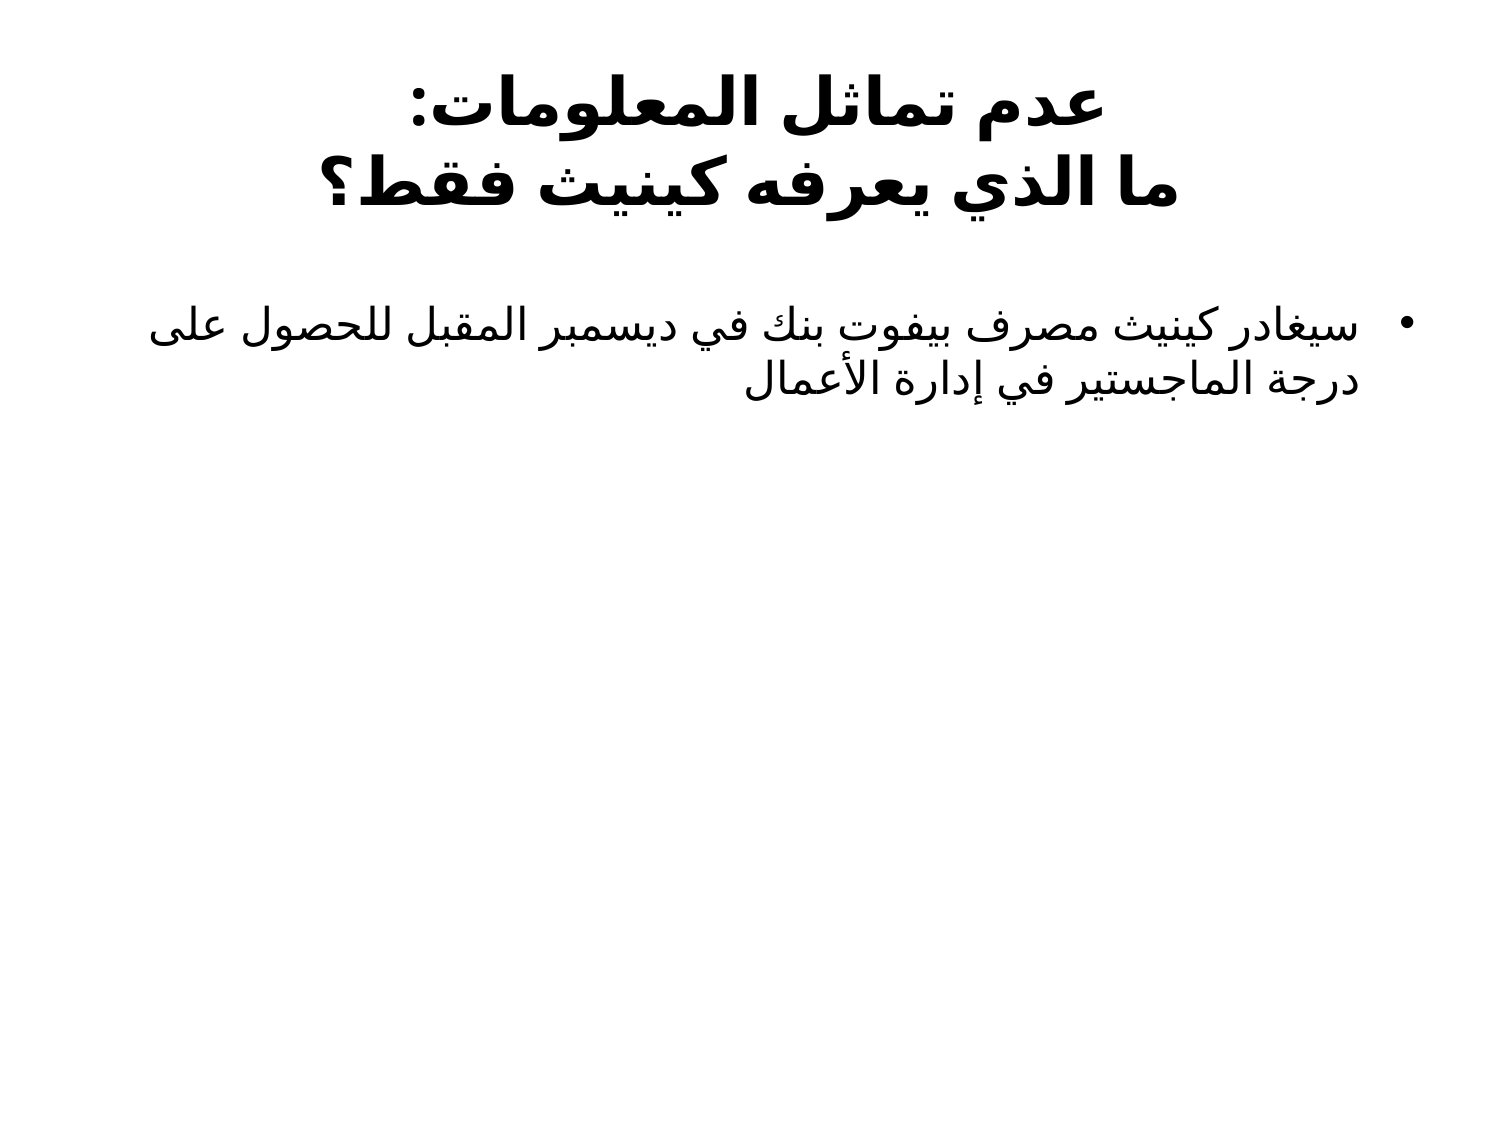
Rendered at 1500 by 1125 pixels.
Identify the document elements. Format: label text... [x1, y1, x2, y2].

title عدم تماثل المعلومات: ما الذي يعرفه كينيث فقط؟ [75, 45, 1425, 233]
list سيغادر كينيث مصرف بيفوت بنك في ديسمبر المقبل للحصول على درجة الماجستير في إدارة الأعمال يرغب في الحصول على ترقية لمنصب نائب الرئيس ليحصل على وظيفة أحلامه في الصين بعد حصوله على ماجستير إدارة الأعمال الراتب أقل أهمية لأنه لن يبقى في الشركة إلا لفترة قصيرة حصل على عرض يرقى لمنصب بمستوى نائب الرئيس بزيادة في الراتب بنسبة 50% من مصرف ستريت فورورد بنك، لكنه لا يستطيع قبوله لأنه لن يعمل هناك إلا لفترة وجيزة قبل حصوله على ماجستير إدارة الأعمال (نقطة سوداء في سيرته الذاتية) كينيث والموظفون المبتدئون يعرفون أن ديفيد والشركاء الآخرين منحوا أنفسهم زيادات في الرواتب سرًا [75, 287, 1425, 1125]
